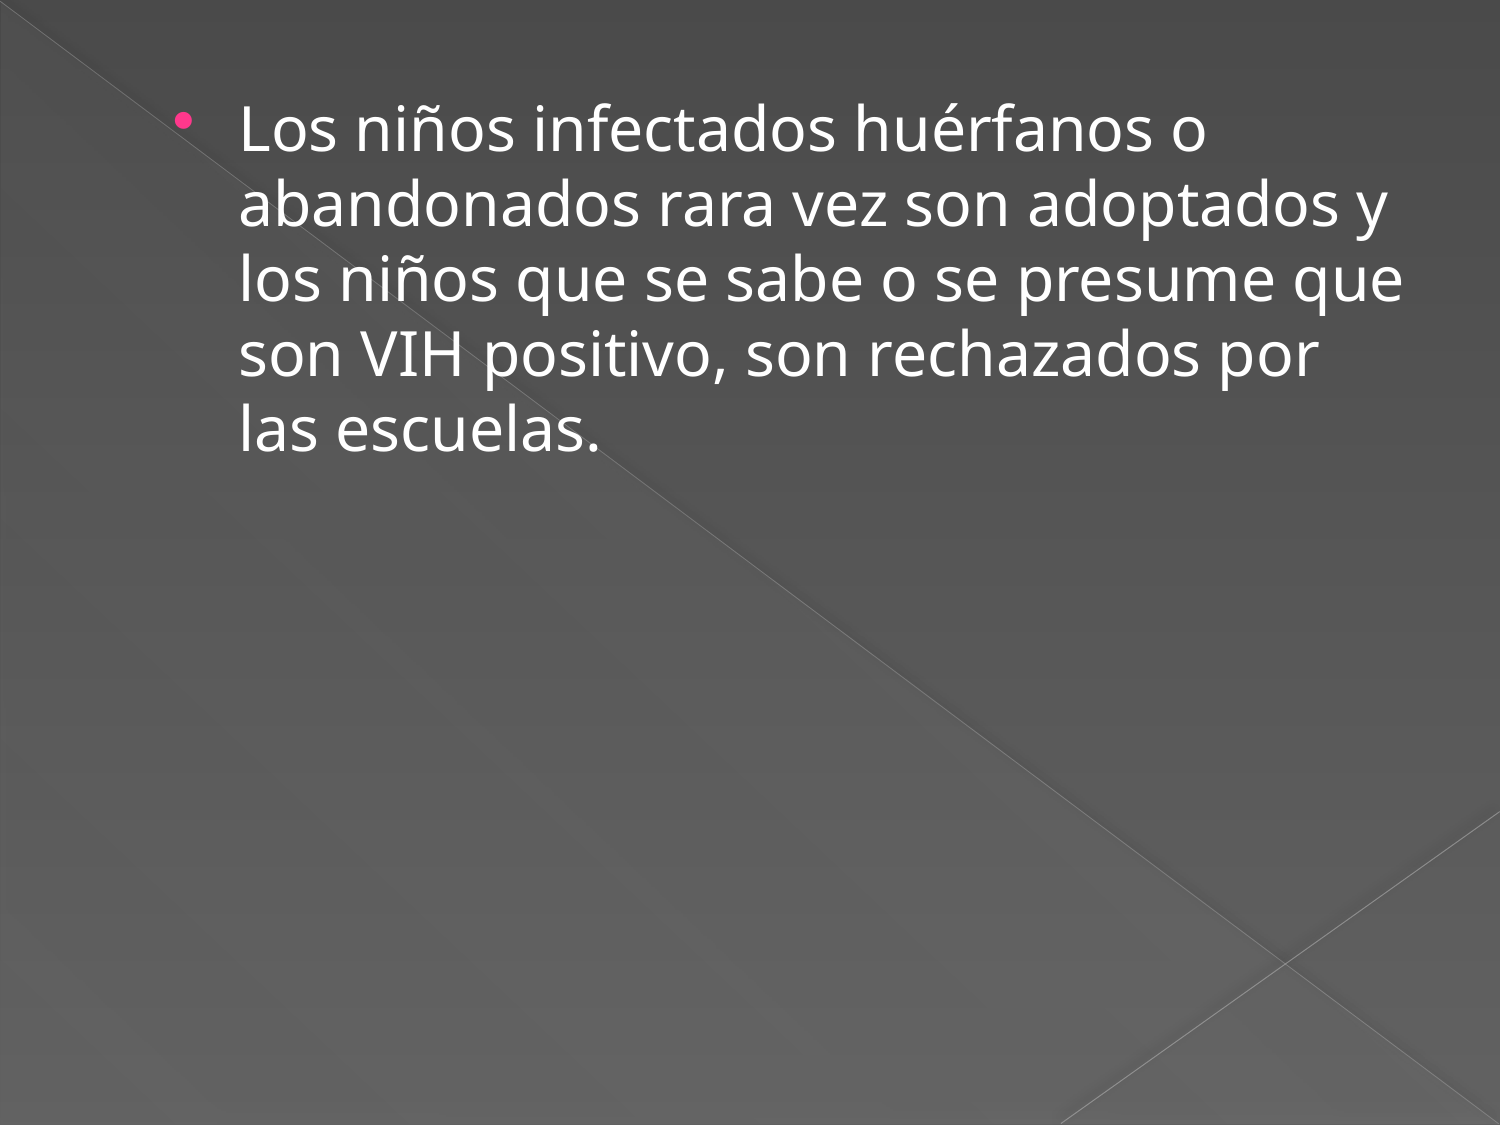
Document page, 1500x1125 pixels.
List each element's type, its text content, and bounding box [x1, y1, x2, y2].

list Los niños infectados huérfanos o abandonados rara vez son adoptados y los niños que se sabe o se presume que son VIH positivo, son rechazados por las escuelas. [150, 82, 1425, 1043]
